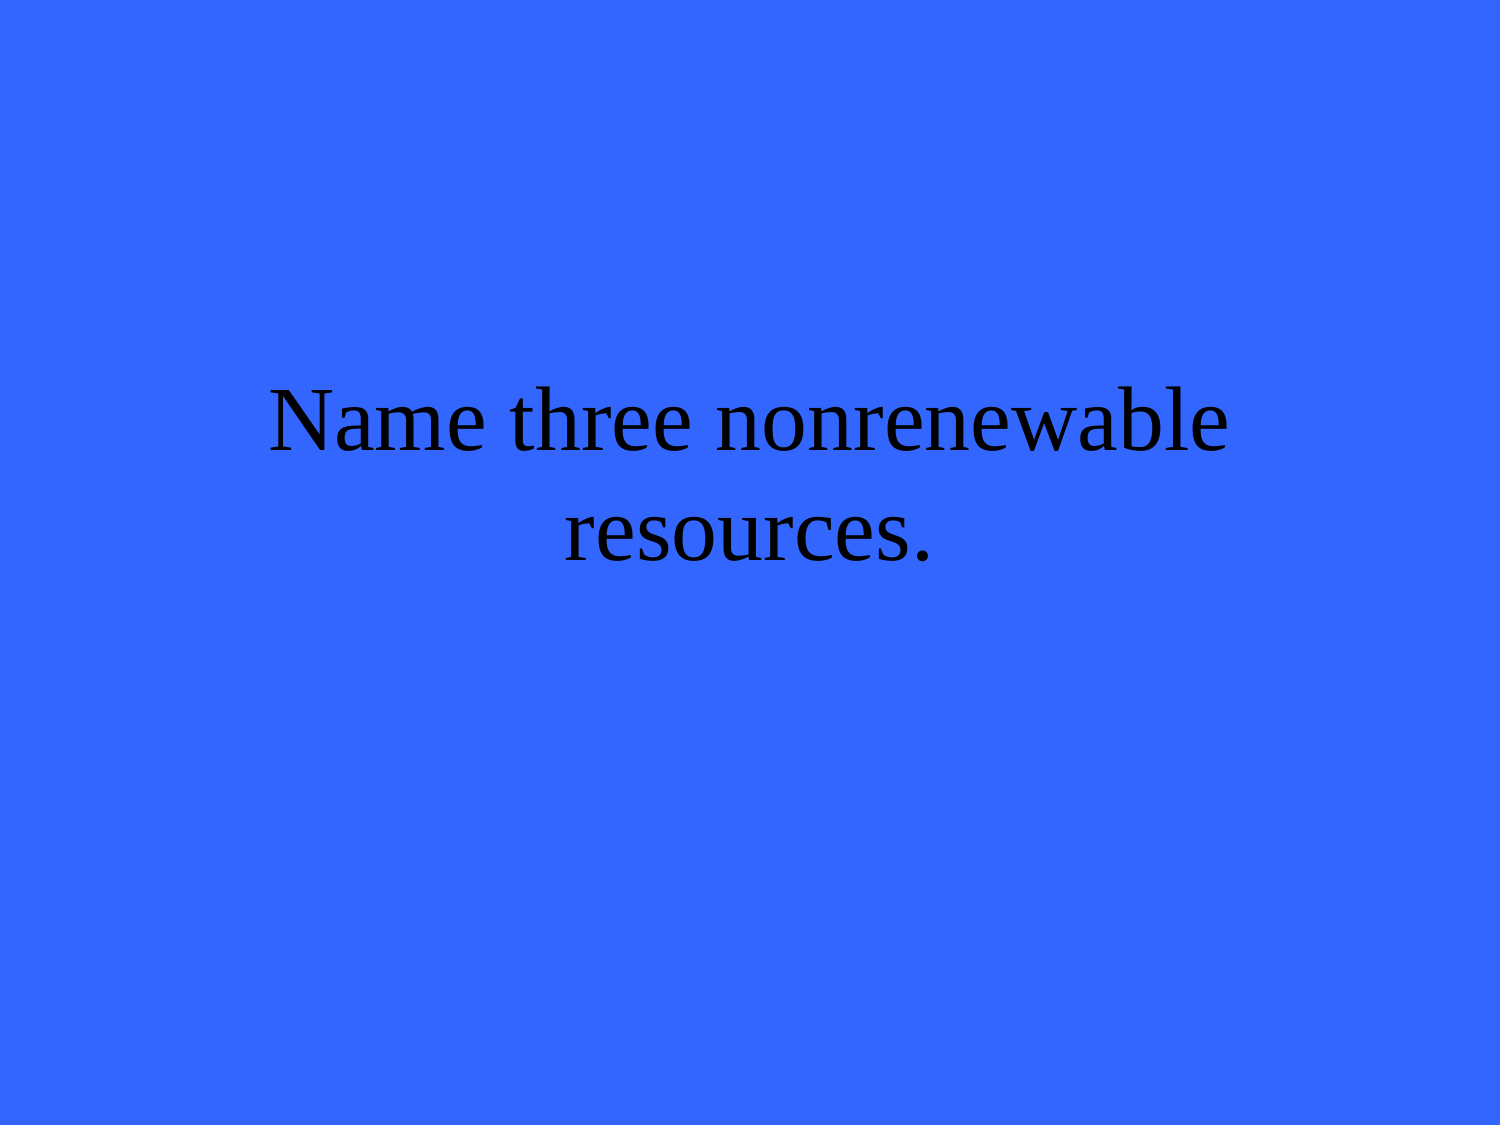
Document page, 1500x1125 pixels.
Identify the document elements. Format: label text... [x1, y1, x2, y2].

title Name three nonrenewable resources. [112, 374, 1388, 563]
